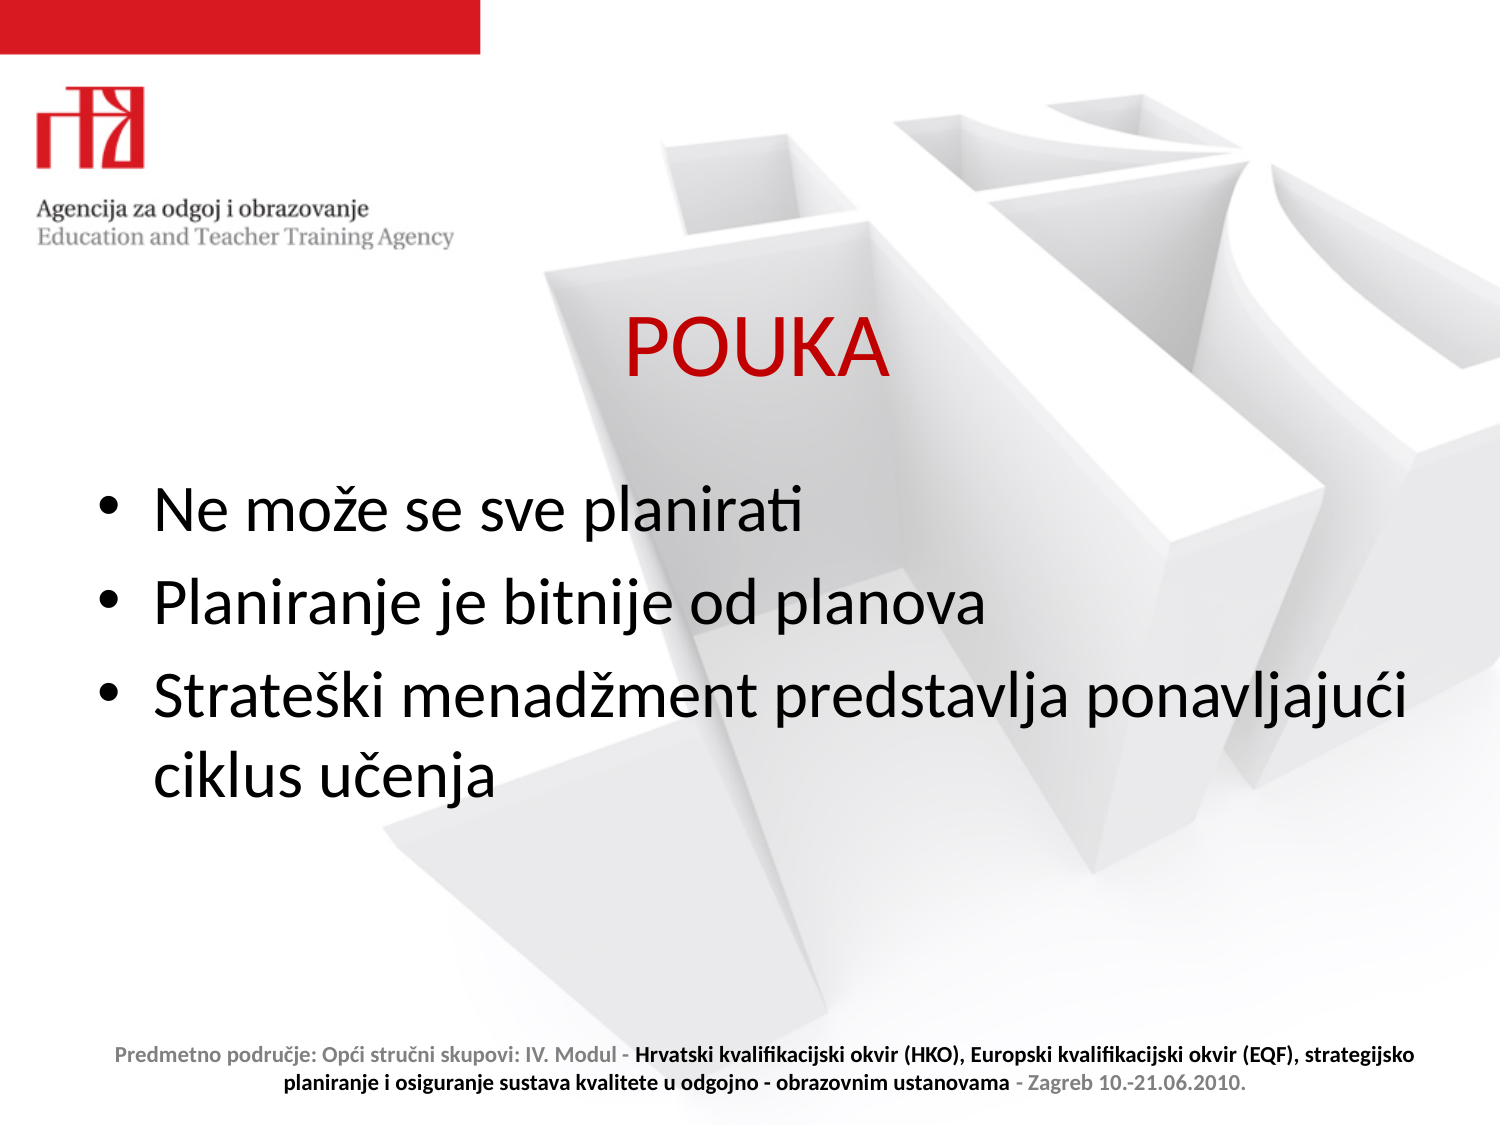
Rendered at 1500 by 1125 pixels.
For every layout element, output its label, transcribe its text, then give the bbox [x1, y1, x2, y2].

picture [0, 0, 1500, 1125]
title POUKA [82, 246, 1432, 434]
list Ne može se sve planirati Planiranje je bitnije od planova Strateški menadžment predstavlja ponavljajući ciklus učenja [82, 457, 1432, 926]
